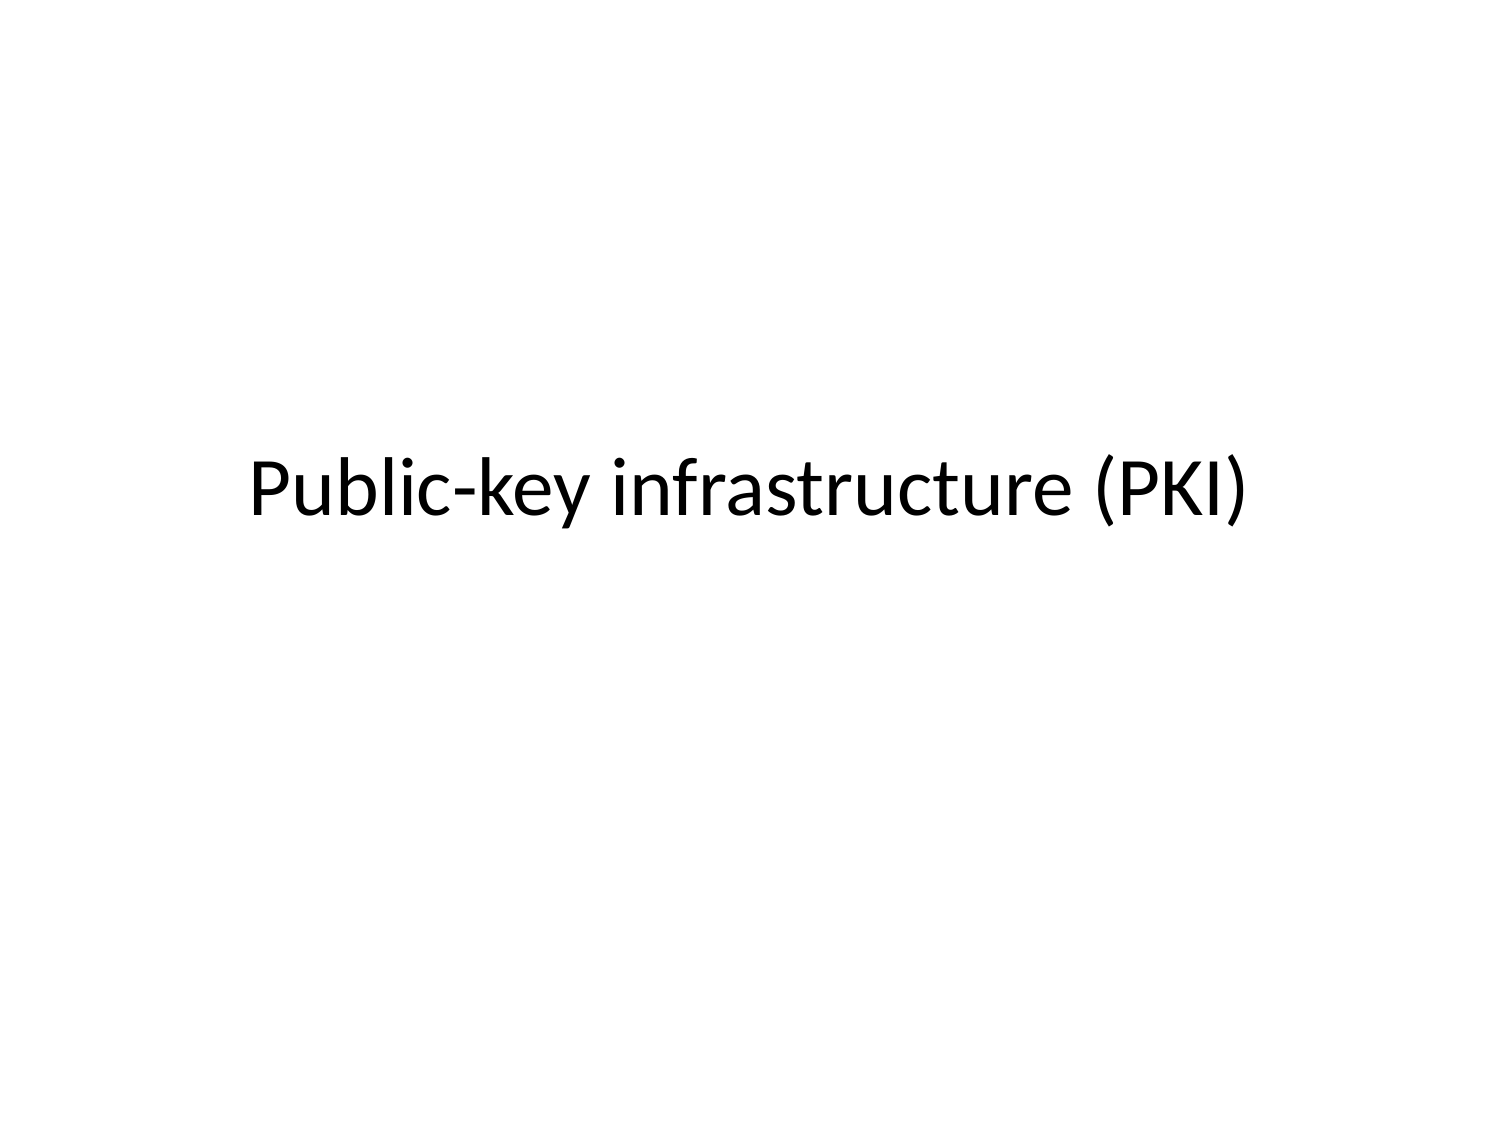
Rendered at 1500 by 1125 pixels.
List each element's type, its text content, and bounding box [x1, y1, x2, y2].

subtitle Public-key infrastructure (PKI) [225, 425, 1275, 713]
